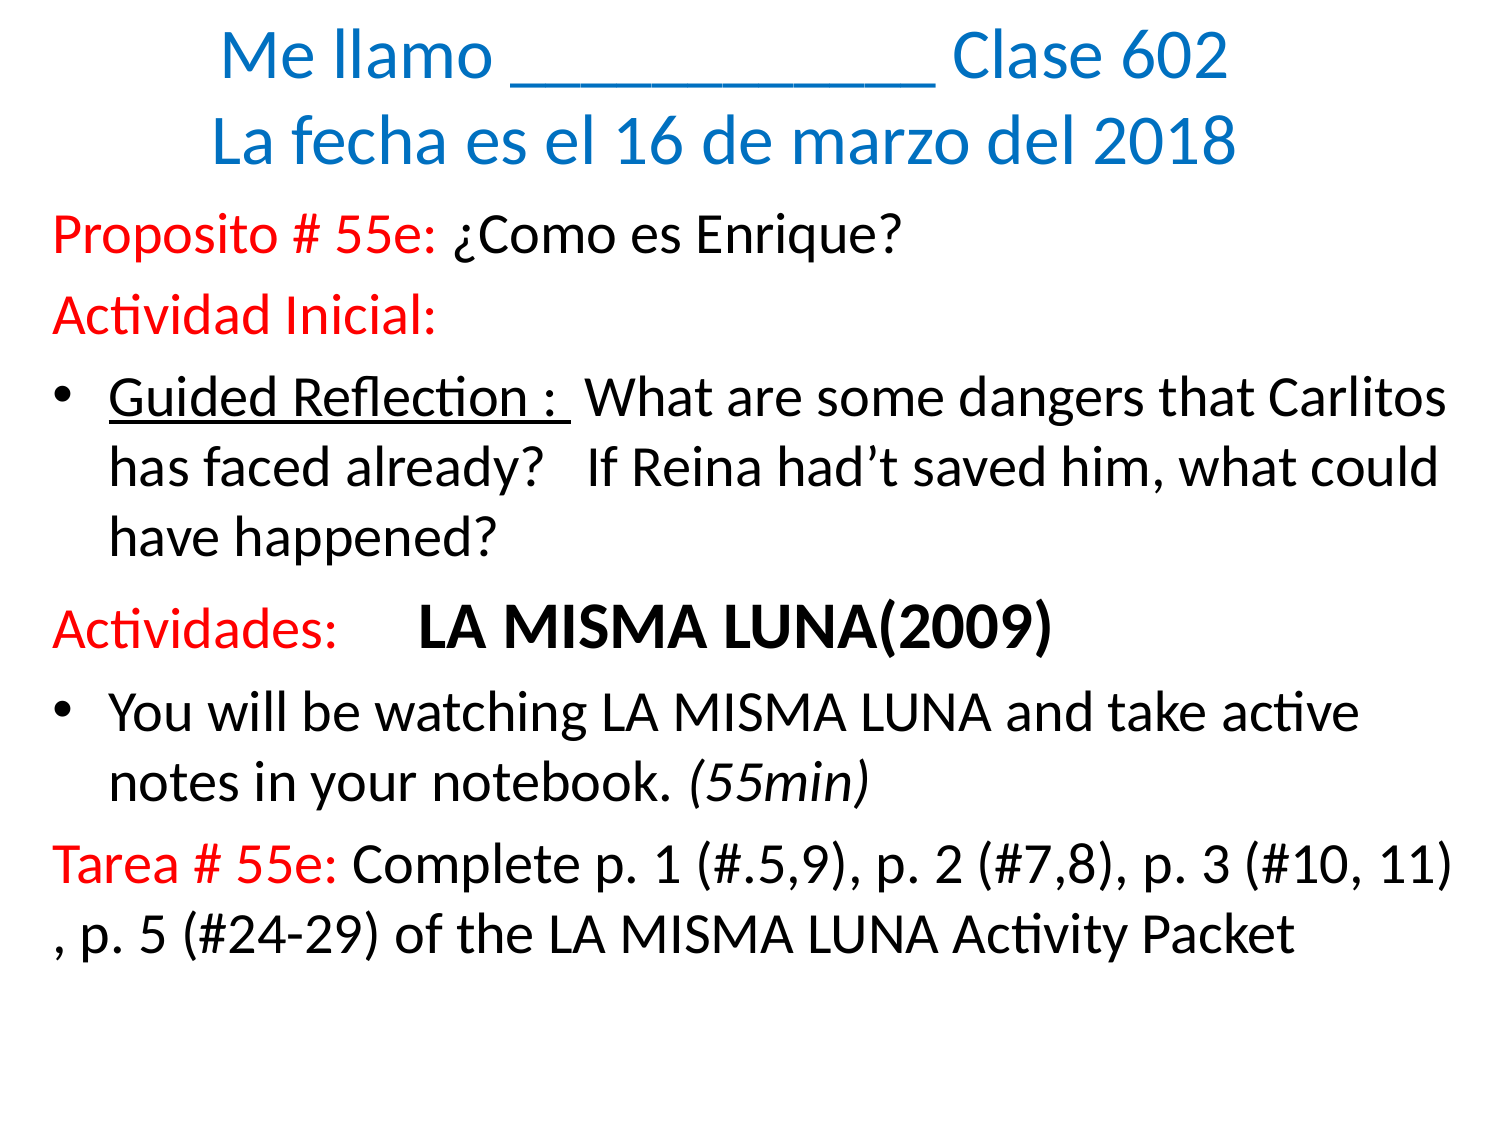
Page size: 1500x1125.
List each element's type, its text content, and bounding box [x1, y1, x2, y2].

text_box Proposito # 55e: ¿Como es Enrique? Actividad Inicial: Guided Reflection : What are some dangers that Carlitos has faced already? If Reina had’t saved him, what could have happened? Actividades: LA MISMA LUNA(2009) You will be watching LA MISMA LUNA and take active notes in your notebook. (55min) Tarea # 55e: Complete p. 1 (#.5,9), p. 2 (#7,8), p. 3 (#10, 11) , p. 5 (#24-29) of the LA MISMA LUNA Activity Packet [37, 187, 1475, 950]
text_box Me llamo ____________ Clase 602 La fecha es el 16 de marzo del 2018 [49, 0, 1400, 187]
